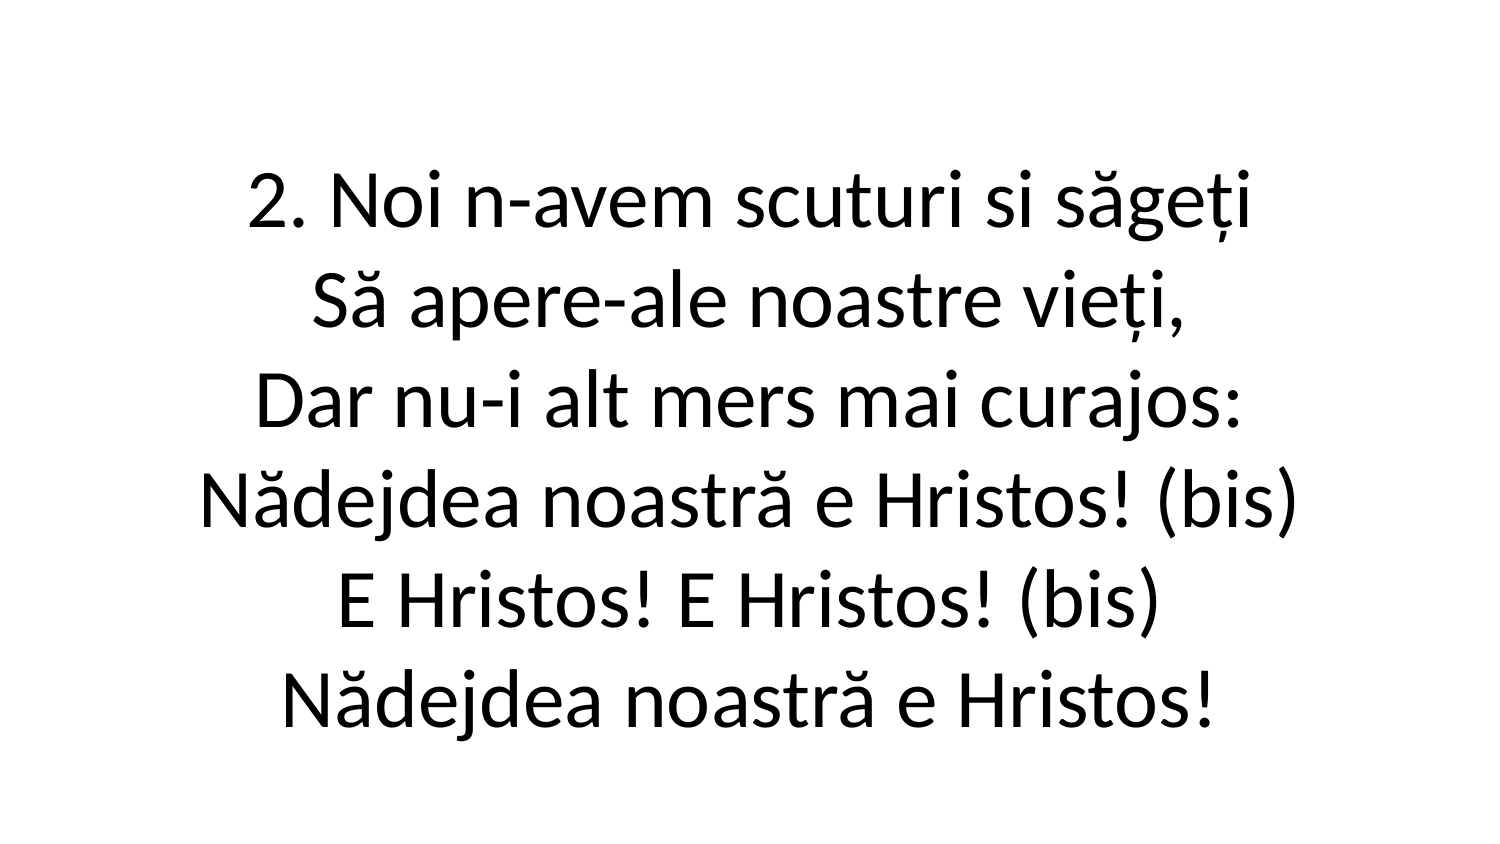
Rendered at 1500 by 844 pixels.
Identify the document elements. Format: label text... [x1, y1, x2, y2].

text_box 2. Noi n-avem scuturi si săgeți Să apere-ale noastre vieți, Dar nu-i alt mers mai curajos: Nădejdea noastră e Hristos! (bis) E Hristos! E Hristos! (bis) Nădejdea noastră e Hristos! [183, 92, 1317, 752]
